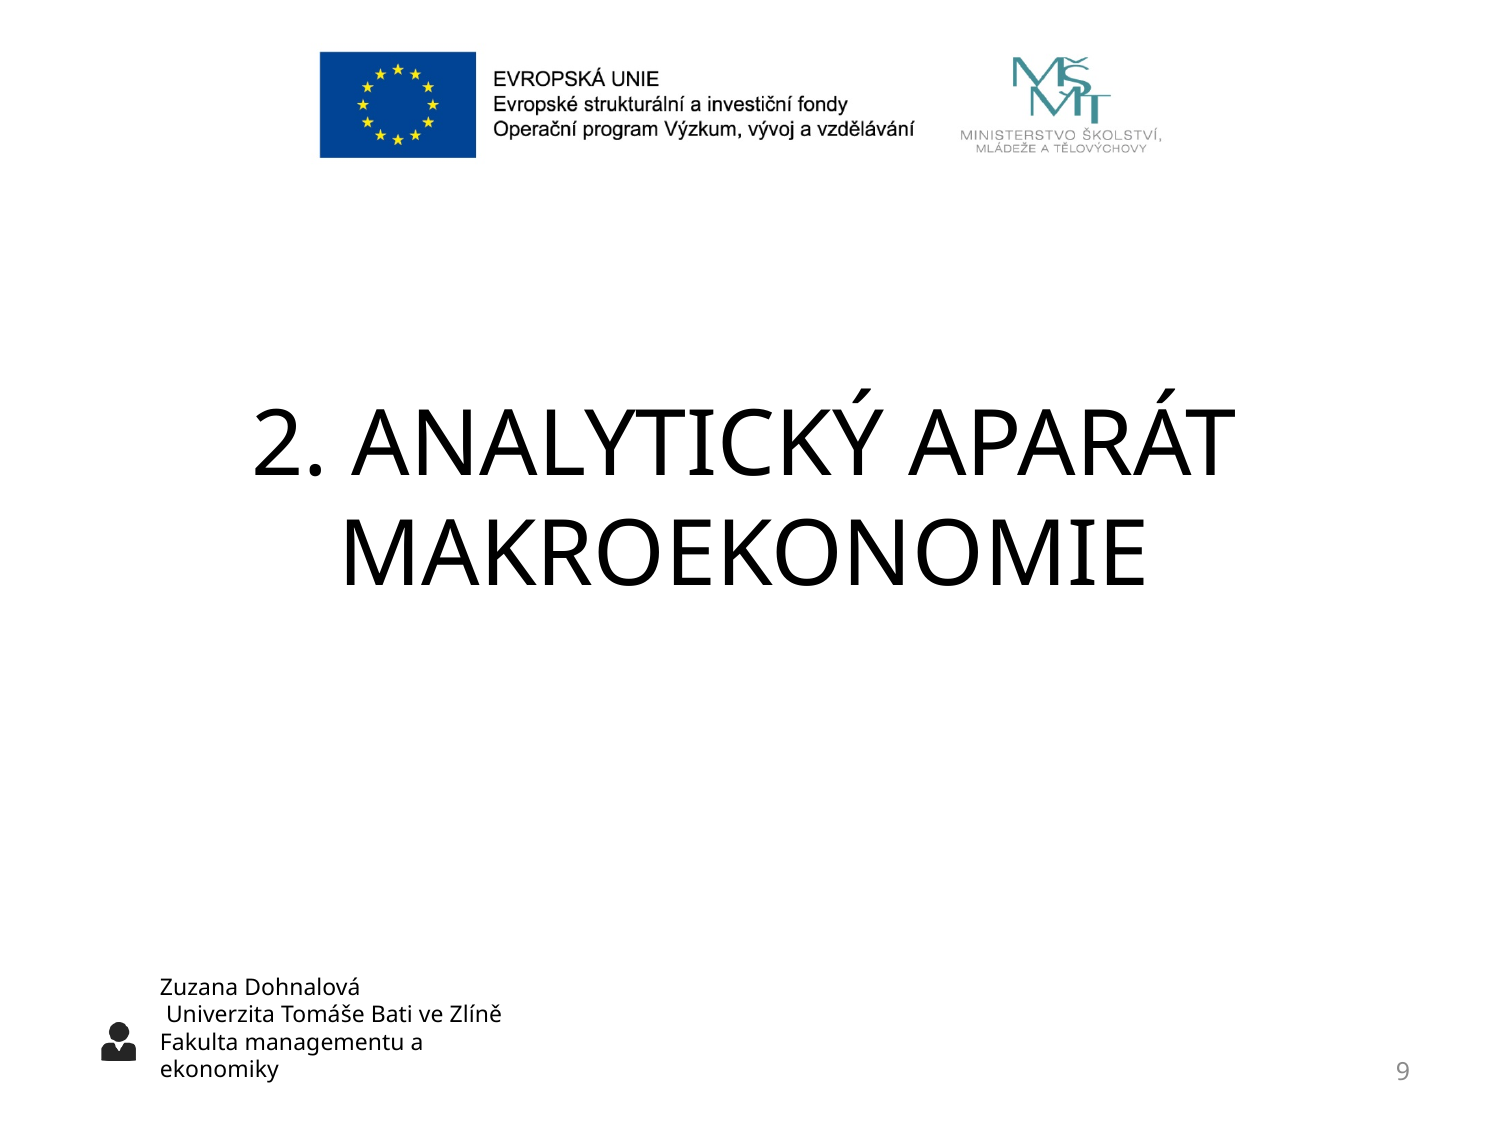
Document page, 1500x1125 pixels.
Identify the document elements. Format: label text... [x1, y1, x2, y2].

picture [267, 0, 1213, 210]
footer Zuzana Dohnalová Univerzita Tomáše Bati ve Zlíně Fakulta managementu a ekonomiky [145, 999, 526, 1083]
title 2. ANALYTICKÝ APARÁT MAKROEKONOMIE [112, 373, 1376, 615]
slide_number 9 [1074, 1042, 1425, 1103]
picture [101, 1021, 136, 1062]
